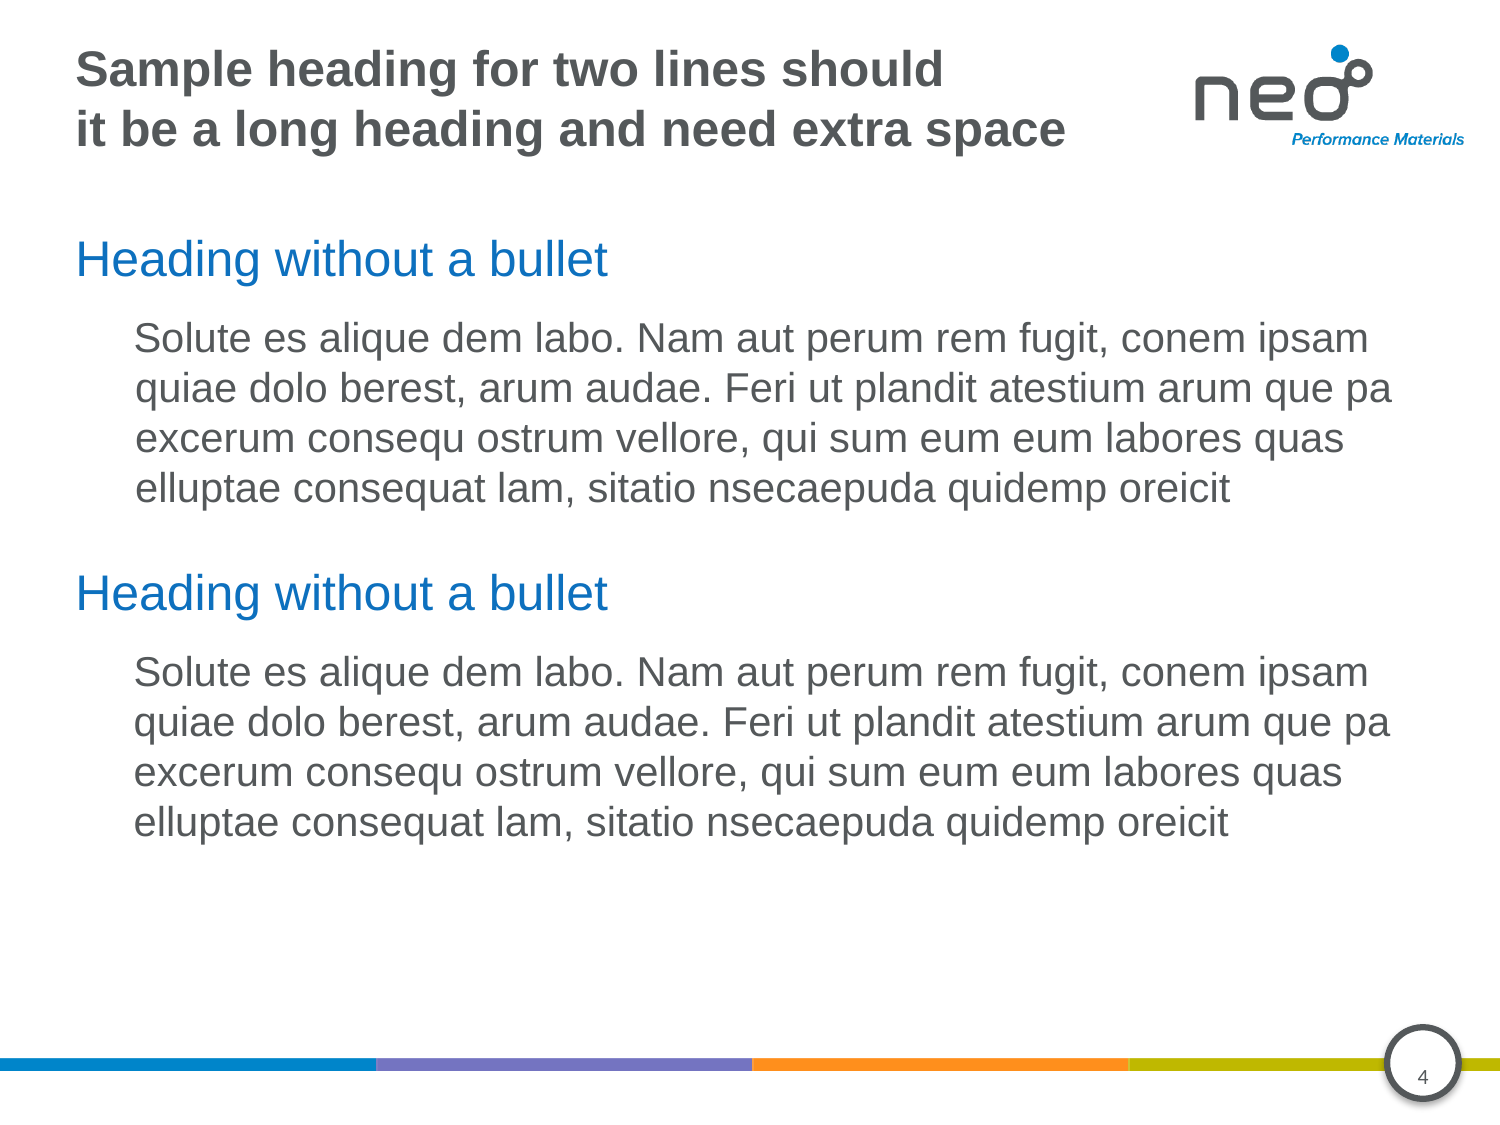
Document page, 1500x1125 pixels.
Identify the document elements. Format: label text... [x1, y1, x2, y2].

picture [1168, 2, 1486, 187]
list Heading without a bullet Solute es alique dem labo. Nam aut perum rem fugit, conem ipsam quiae dolo berest, arum audae. Feri ut plandit atestium arum que pa excerum consequ ostrum vellore, qui sum eum eum labores quas elluptae consequat lam, sitatio nsecaepuda quidemp oreicit Heading without a bullet Solute es alique dem labo. Nam aut perum rem fugit, conem ipsam quiae dolo berest, arum audae. Feri ut plandit atestium arum que pa excerum consequ ostrum vellore, qui sum eum eum labores quas elluptae consequat lam, sitatio nsecaepuda quidemp oreicit [60, 218, 1436, 995]
picture [1462, 1058, 1500, 1071]
title Sample heading for two lines should it be a long heading and need extra space [60, 12, 1240, 181]
picture [377, 1058, 1384, 1071]
